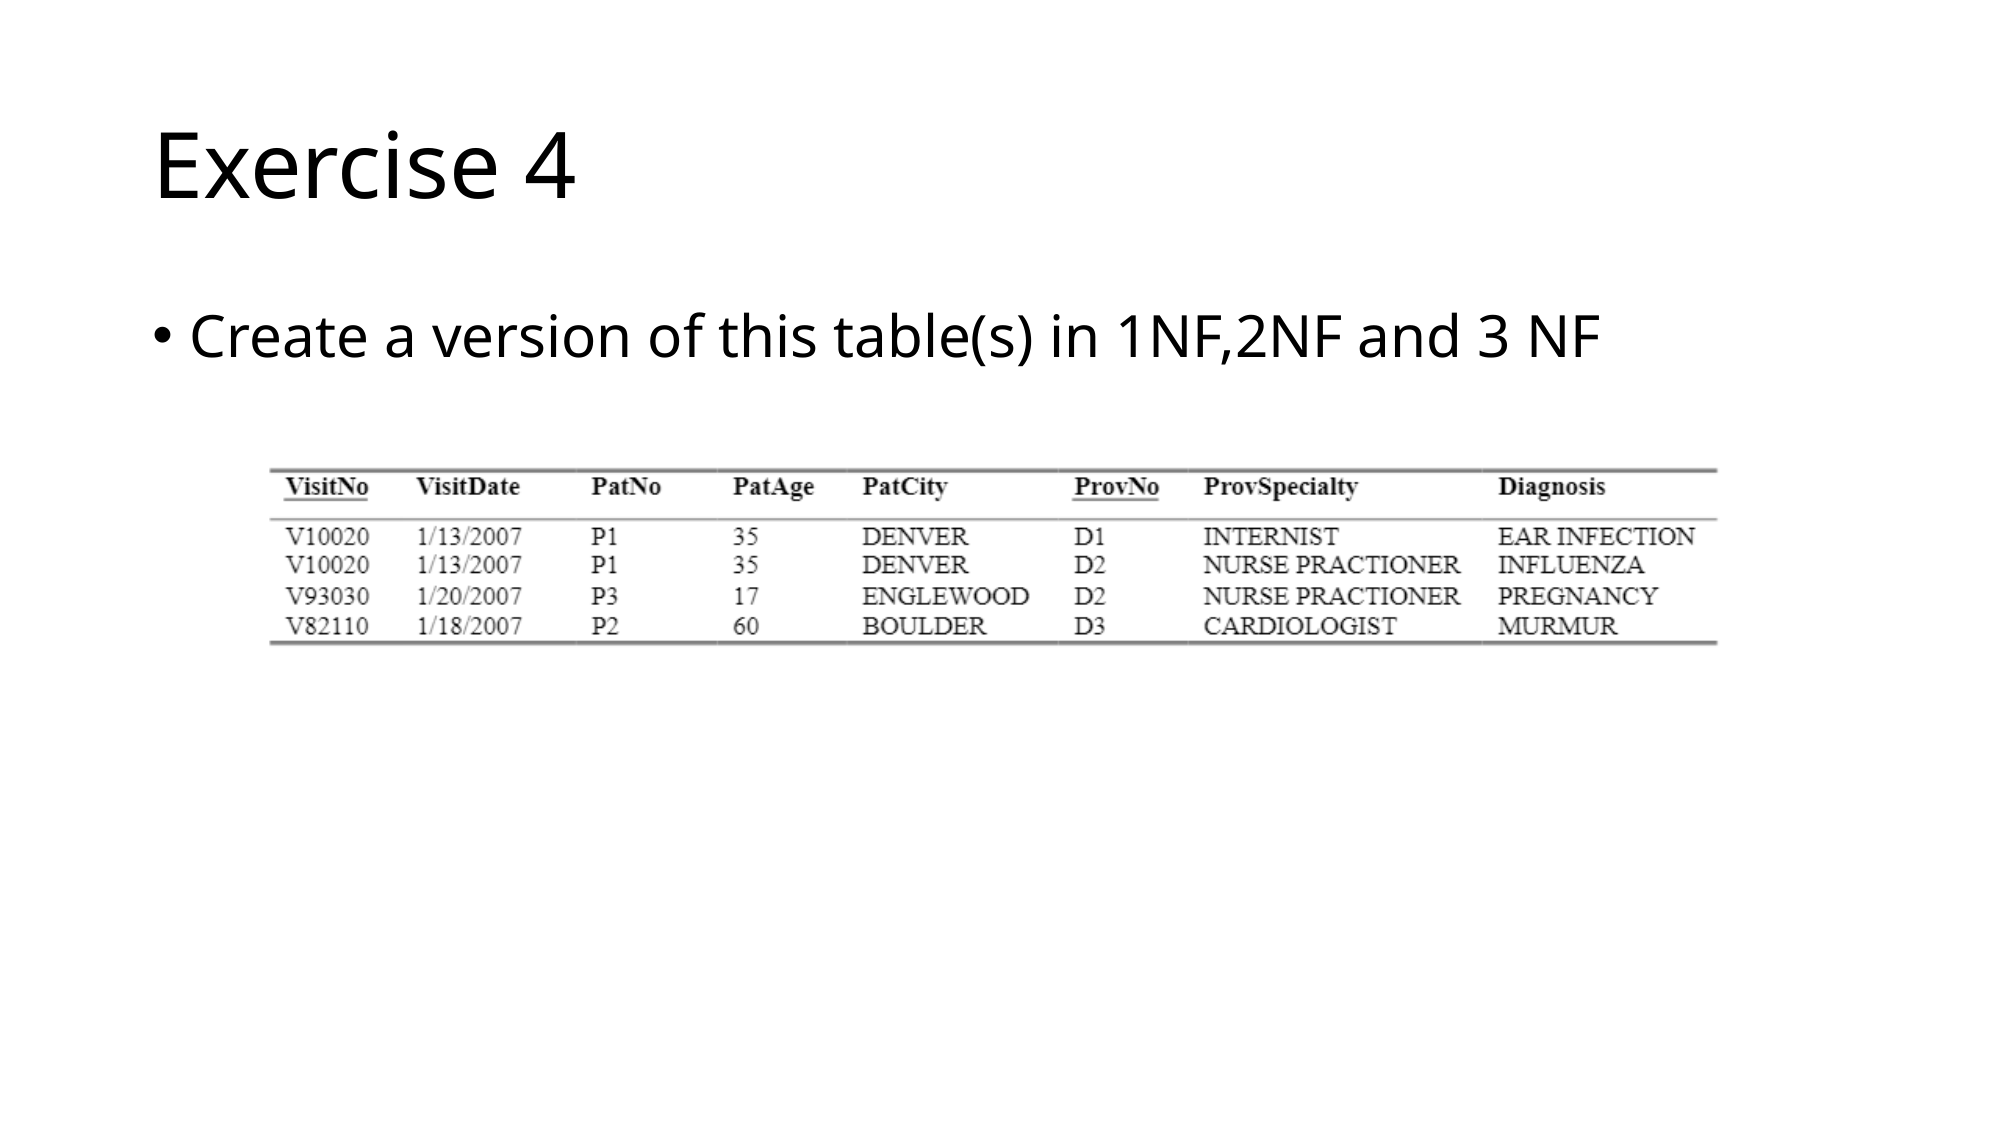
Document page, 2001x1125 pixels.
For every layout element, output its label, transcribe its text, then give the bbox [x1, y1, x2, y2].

title Exercise 4 [137, 59, 1863, 278]
picture [243, 440, 1757, 685]
list Create a version of this table(s) in 1NF,2NF and 3 NF [137, 299, 1863, 1014]
